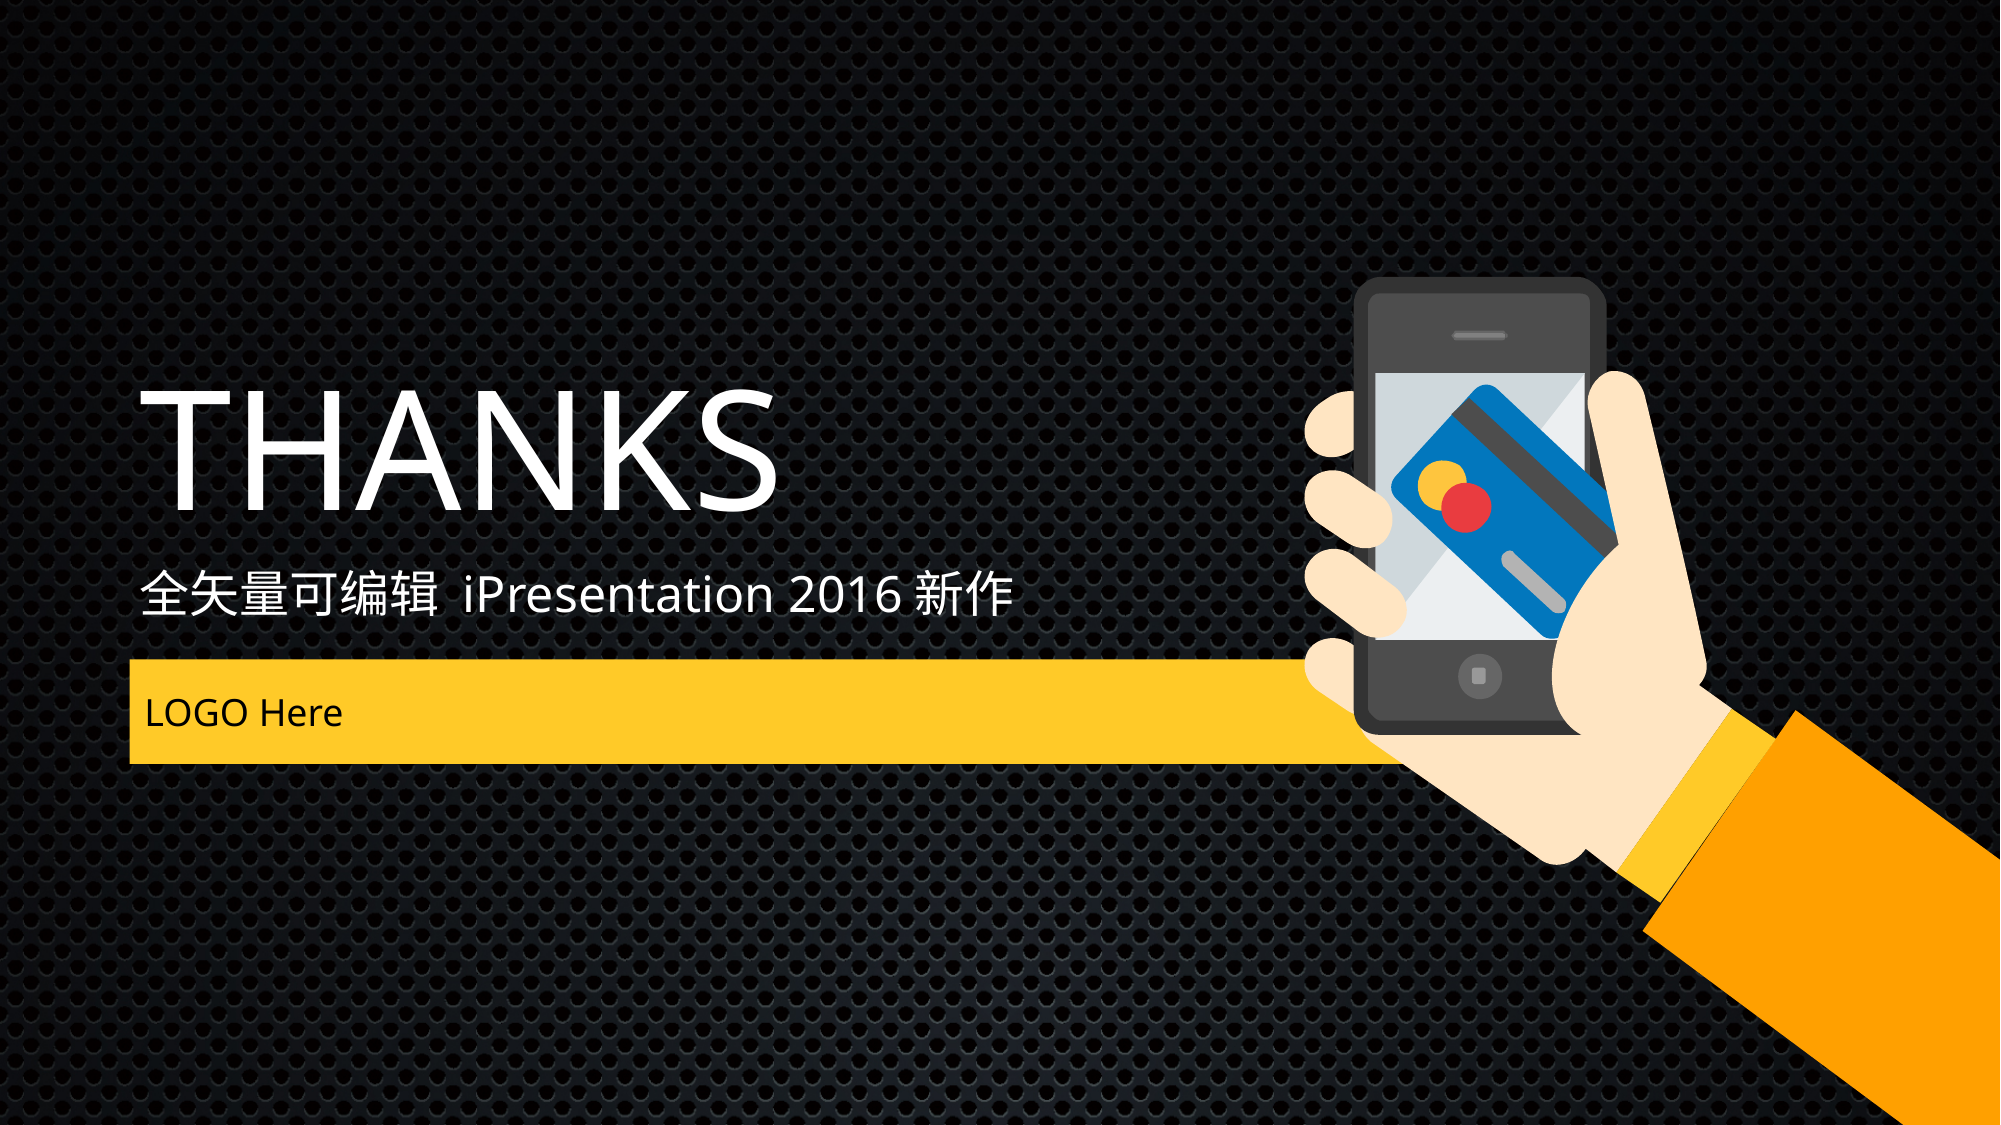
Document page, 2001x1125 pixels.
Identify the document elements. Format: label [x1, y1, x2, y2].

picture [0, 0, 2000, 1125]
text_box [1299, 276, 2000, 1125]
